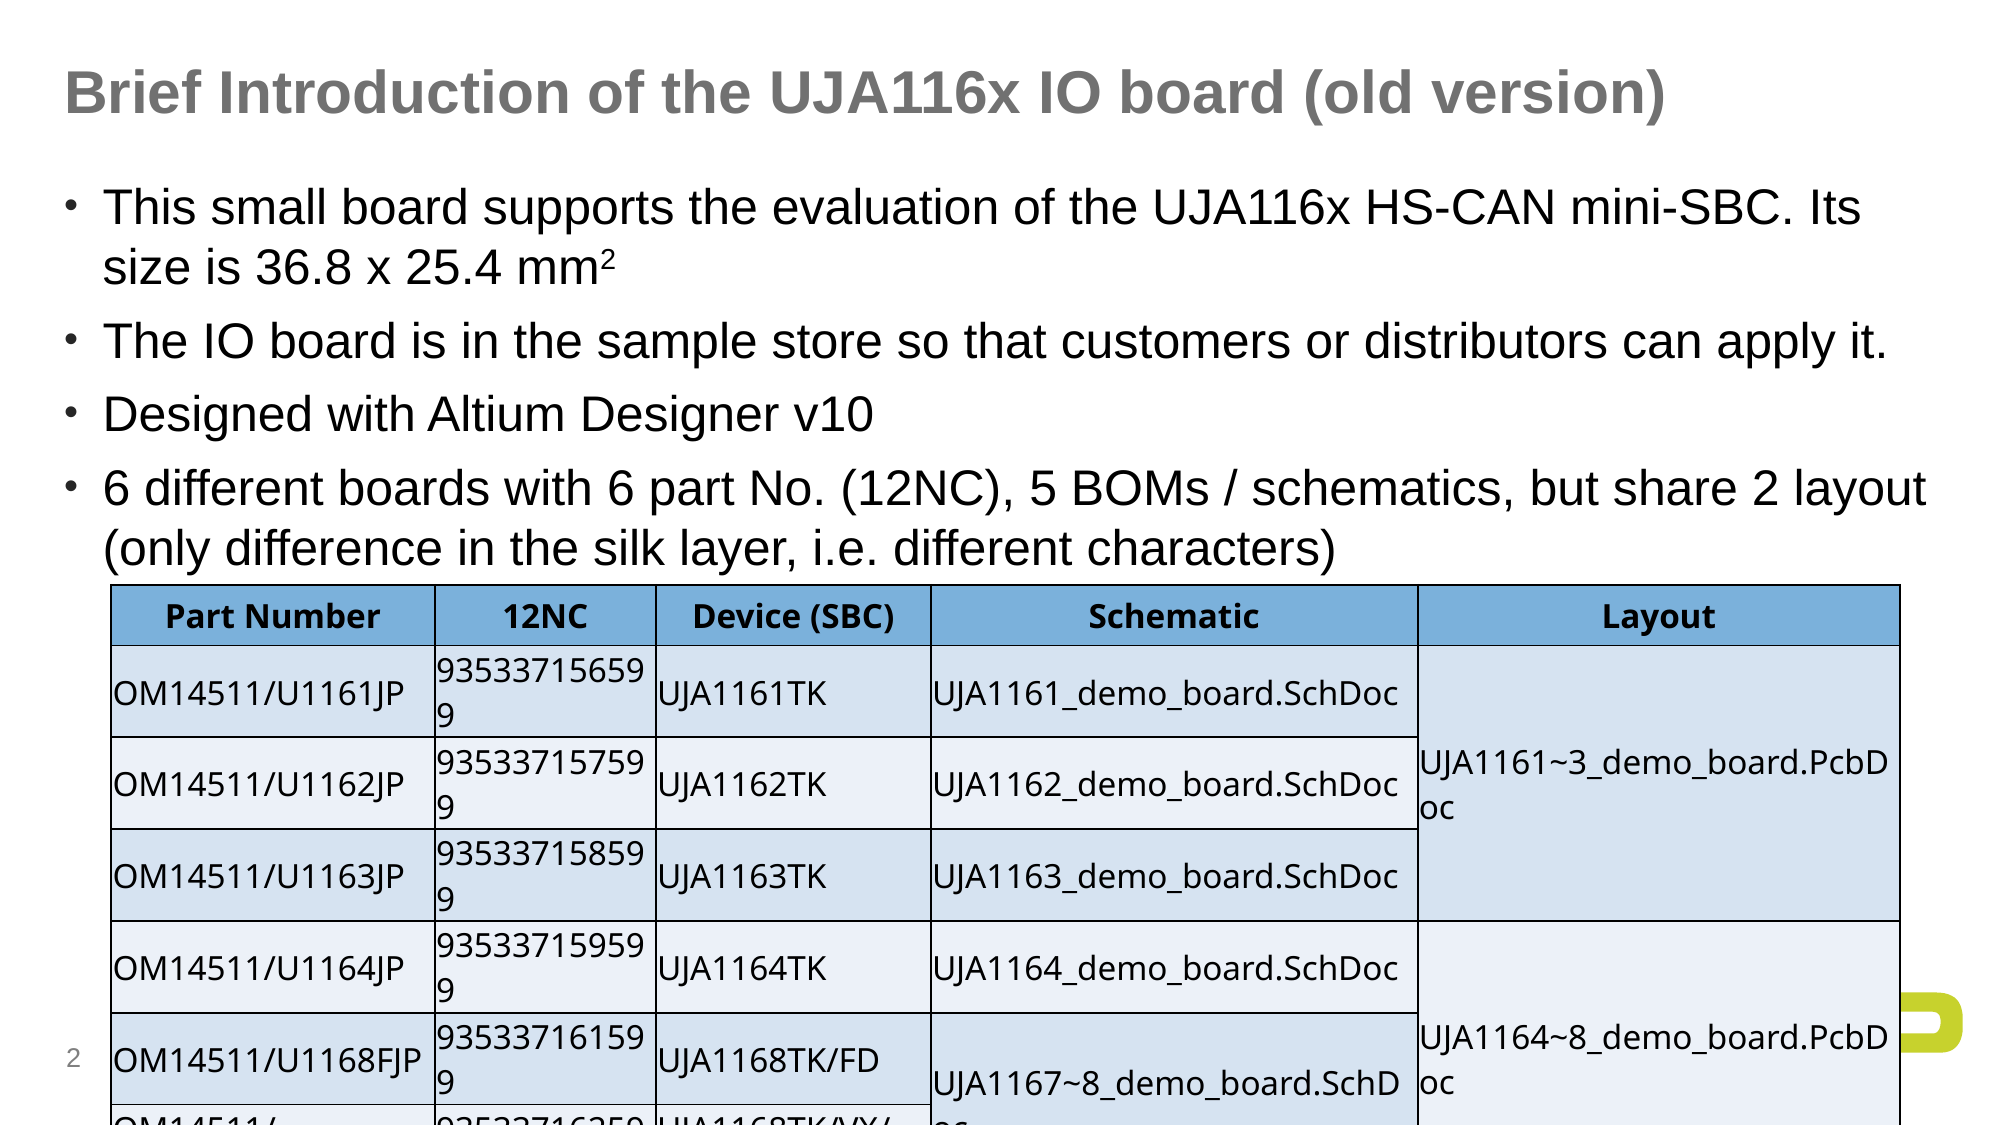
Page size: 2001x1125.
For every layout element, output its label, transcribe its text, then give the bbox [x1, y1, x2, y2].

table_cell UJA1164~8_demo_board.PcbDoc [1419, 922, 1899, 1125]
table_cell 935337156599 [436, 646, 655, 736]
table_cell OM14511/U1163JP [112, 830, 434, 920]
table_cell OM14511/U1168FJP [112, 1014, 434, 1104]
table_cell UJA1167~8_demo_board.SchDoc [932, 1014, 1417, 1125]
table_cell 935337161599 [436, 1014, 655, 1104]
table_header Layout [1419, 586, 1899, 645]
table_cell UJA1161TK [657, 646, 930, 736]
table_cell UJA1168TK/FD [657, 1014, 930, 1104]
table_header 12NC [436, 586, 655, 645]
table_cell OM14511/U1164JP [112, 922, 434, 1012]
table_cell UJA1164_demo_board.SchDoc [932, 922, 1417, 1012]
table_cell UJA1163_demo_board.SchDoc [932, 830, 1417, 920]
table_cell 935337157599 [436, 738, 655, 828]
table_header Device (SBC) [657, 586, 930, 645]
table_header Schematic [932, 586, 1417, 645]
table_cell 935337158599 [436, 830, 655, 920]
table_cell OM14511/U1162JP [112, 738, 434, 828]
table_cell UJA1162TK [657, 738, 930, 828]
table_cell 935337162599 [436, 1105, 655, 1125]
table_cell 935337159599 [436, 922, 655, 1012]
list This small board supports the evaluation of the UJA116x HS-CAN mini-SBC. Its size is 36.8 x 25.4 mm2 The IO board is in the sample store so that customers or distributors can apply it. Designed with Altium Designer v10 6 different boards with 6 part No. (12NC), 5 BOMs / schematics, but share 2 layout (only difference in the silk layer, i.e. different characters) [49, 167, 1963, 594]
table_cell UJA1164TK [657, 922, 930, 1012]
table_cell UJA1168TK/VX/FD [657, 1105, 930, 1125]
title Brief Introduction of the UJA116x IO board (old version) [48, 45, 1963, 154]
table_cell OM14511/U1168VFJP [112, 1105, 434, 1125]
table_cell UJA1163TK [657, 830, 930, 920]
table_header Part Number [112, 586, 434, 645]
table_cell OM14511/U1161JP [112, 646, 434, 736]
table_cell UJA1161_demo_board.SchDoc [932, 646, 1417, 736]
table_cell UJA1162_demo_board.SchDoc [932, 738, 1417, 828]
table_cell UJA1161~3_demo_board.PcbDoc [1419, 646, 1899, 920]
